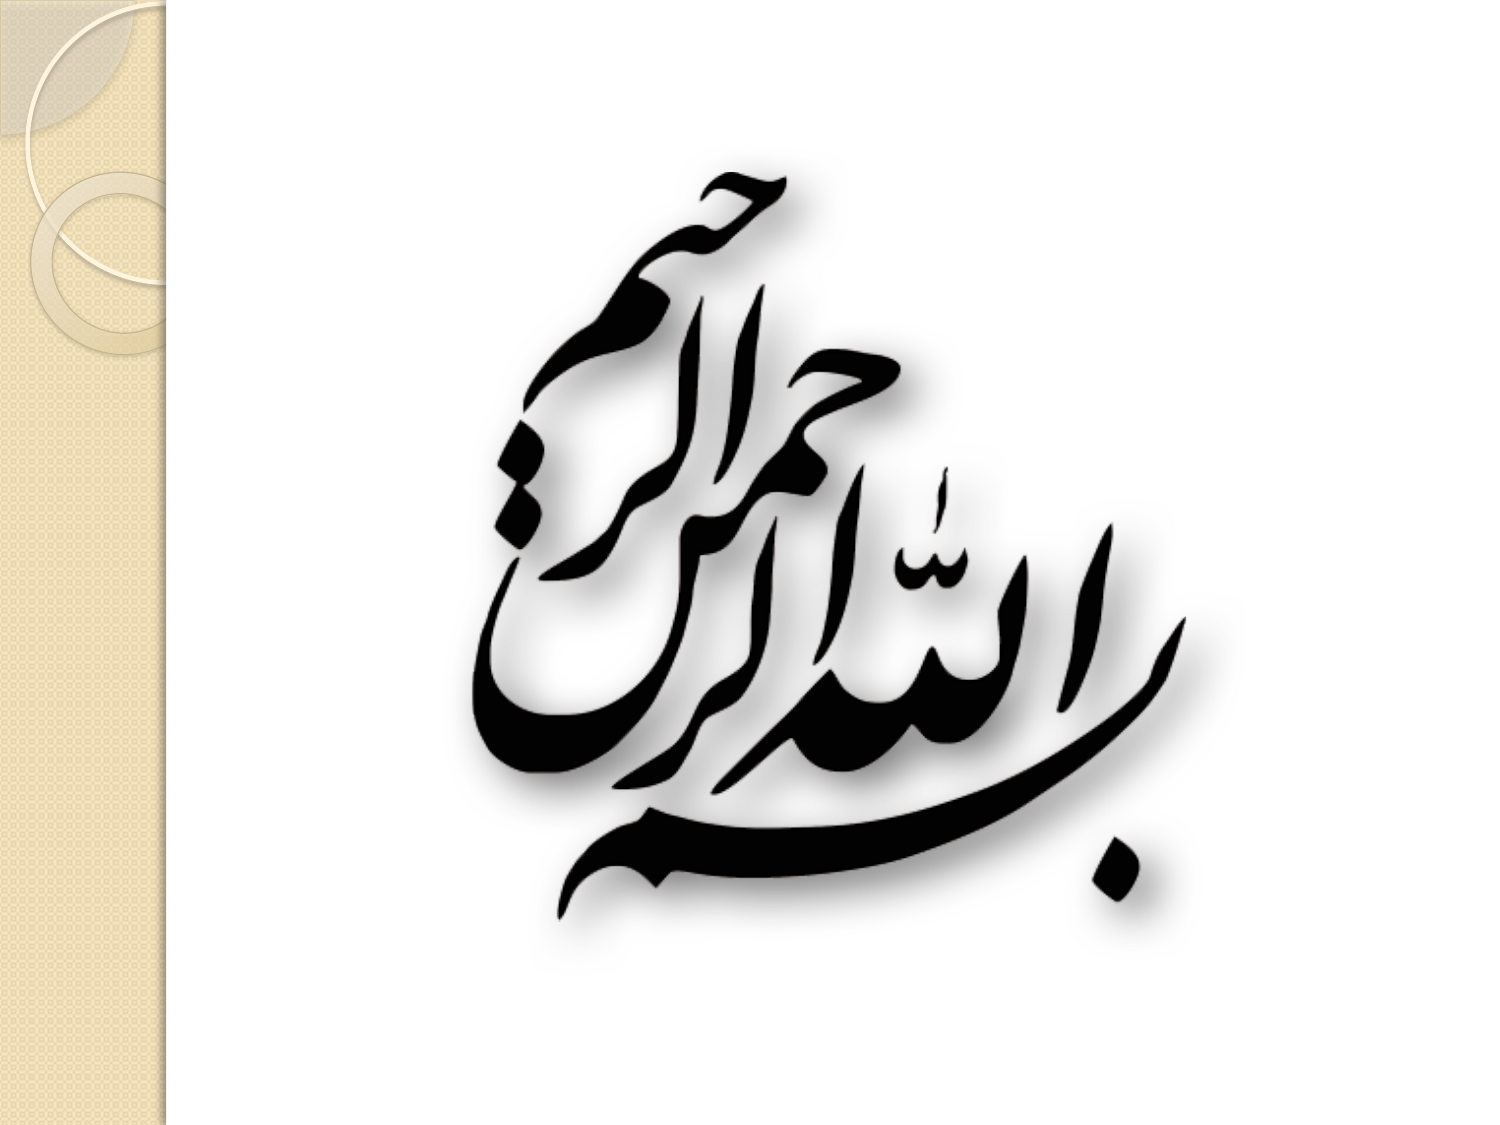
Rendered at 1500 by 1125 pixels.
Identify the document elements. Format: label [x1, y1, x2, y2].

picture [430, 172, 1228, 922]
